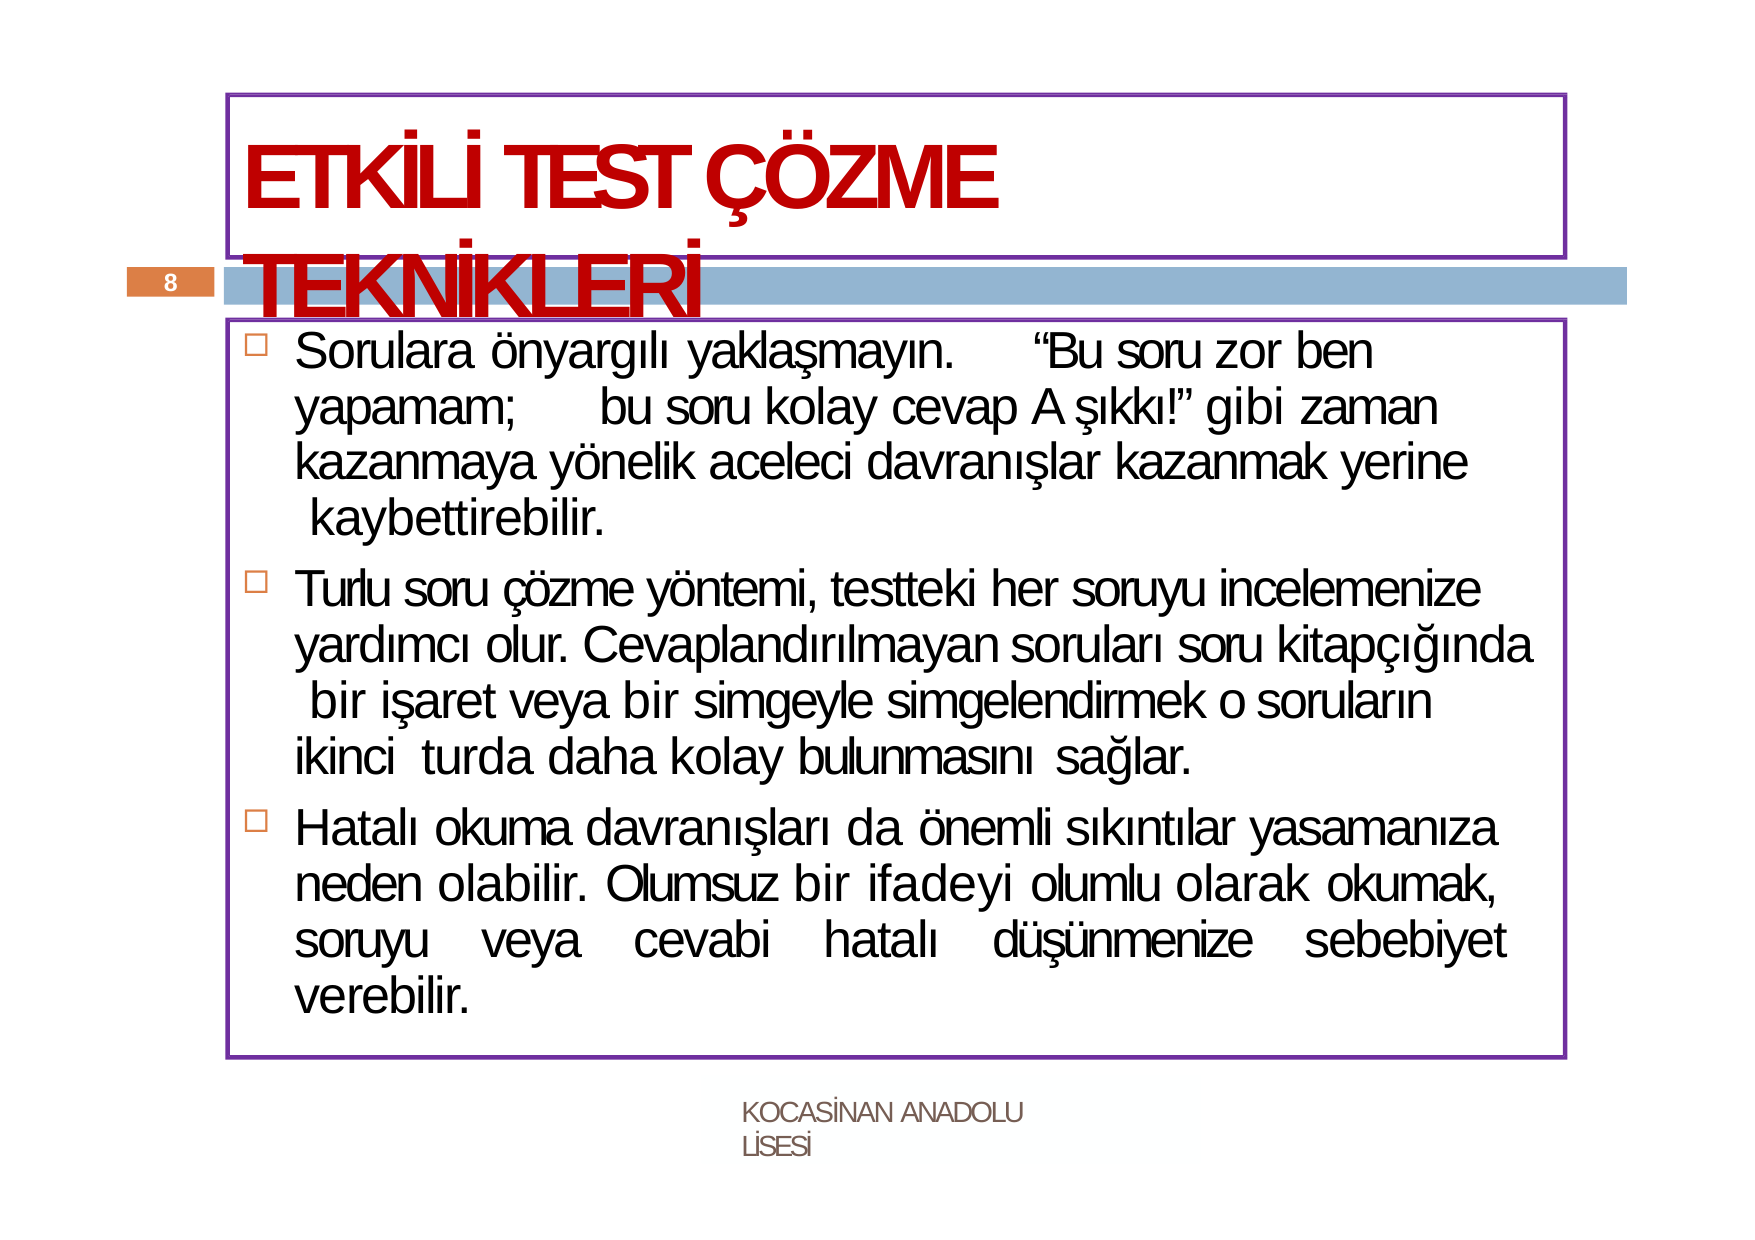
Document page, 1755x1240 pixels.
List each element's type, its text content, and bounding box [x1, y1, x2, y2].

text_box Sorulara önyargılı yaklaşmayın. “Bu soru zor ben yapamam; bu soru kolay cevap A şıkkı!” gibi zaman kazanmaya yönelik aceleci davranışlar kazanmak yerine kaybettirebilir. Turlu soru çözme yöntemi, testteki her soruyu incelemenize yardımcı olur. Cevaplandırılmayan soruları soru kitapçığında bir işaret veya bir simgeyle simgelendirmek o soruların ikinci turda daha kolay bulunmasını sağlar. Hatalı okuma davranışları da önemli sıkıntılar yasamanıza neden olabilir. Olumsuz bir ifadeyi olumlu olarak okumak, soruyu veya cevabi hatalı düşünmenize sebebiyet verebilir. [240, 316, 1545, 1026]
text_box [225, 317, 1568, 1060]
text_box [225, 92, 1568, 260]
text_box KOCASİNAN ANADOLU LİSESİ [739, 1093, 1104, 1162]
text_box 8 [126, 267, 215, 297]
title ETKİLİ TEST ÇÖZME TEKNİKLERİ [240, 114, 1476, 337]
text_box [698, 1072, 1204, 1168]
